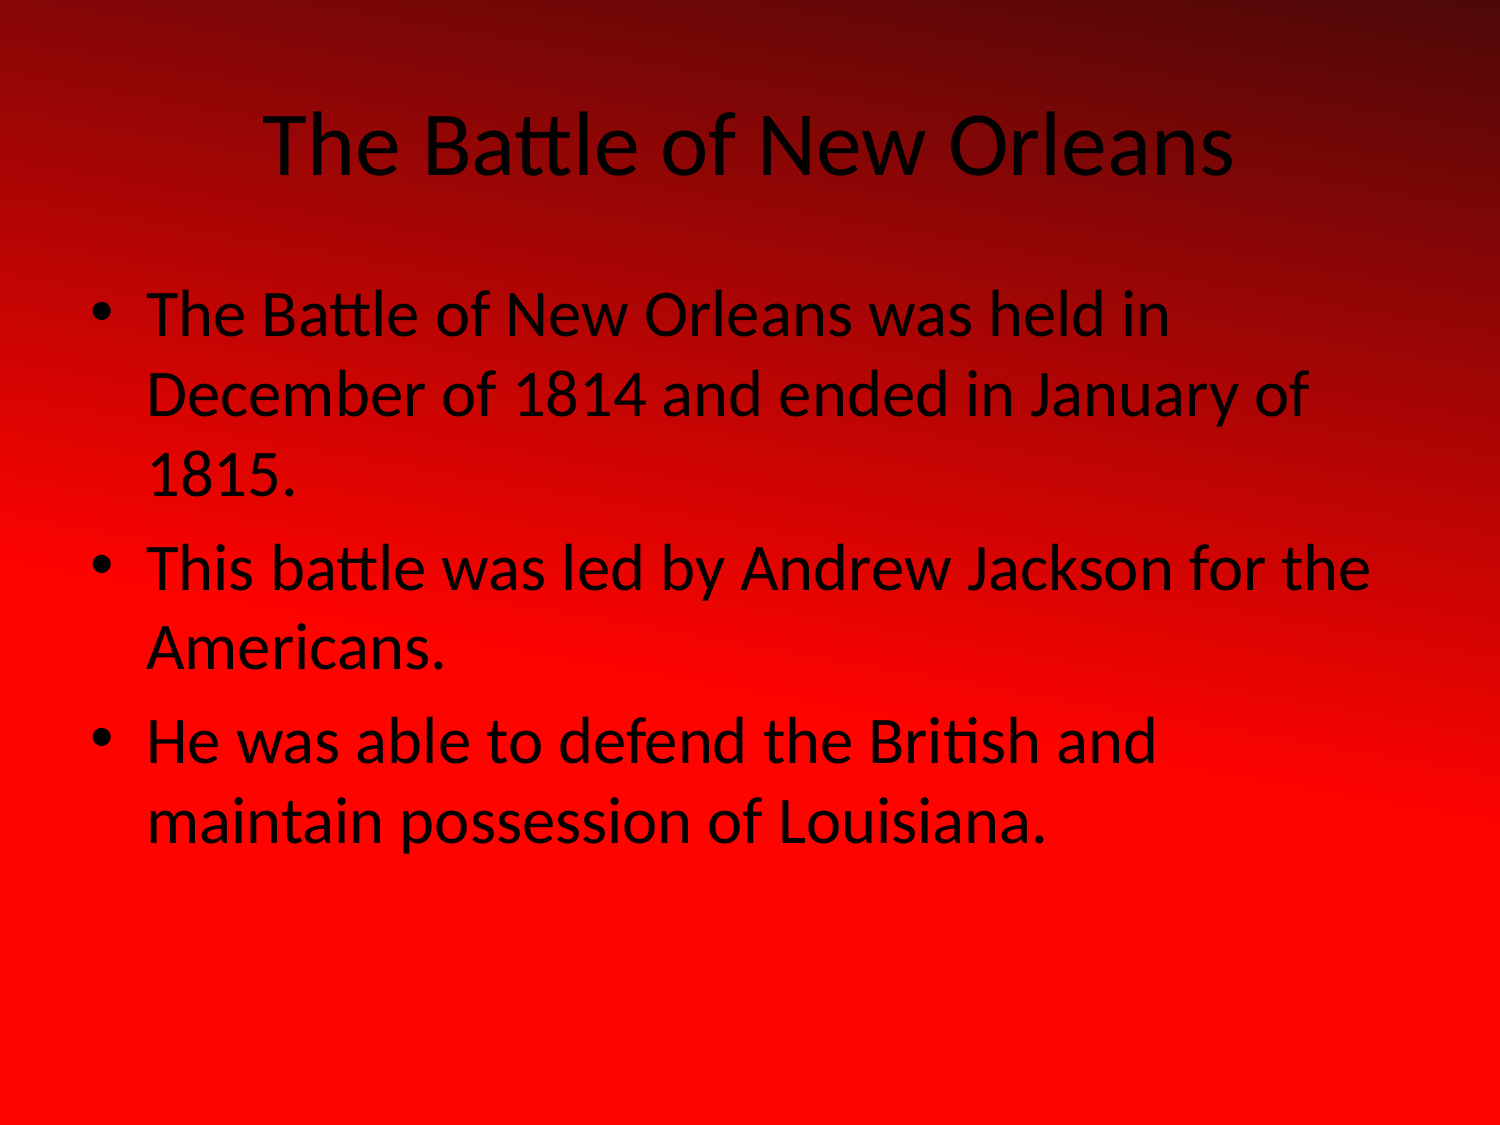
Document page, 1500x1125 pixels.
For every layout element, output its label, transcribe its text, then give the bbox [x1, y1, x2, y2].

title The Battle of New Orleans [75, 45, 1425, 233]
list The Battle of New Orleans was held in December of 1814 and ended in January of 1815. This battle was led by Andrew Jackson for the Americans. He was able to defend the British and maintain possession of Louisiana. [75, 262, 1425, 1005]
